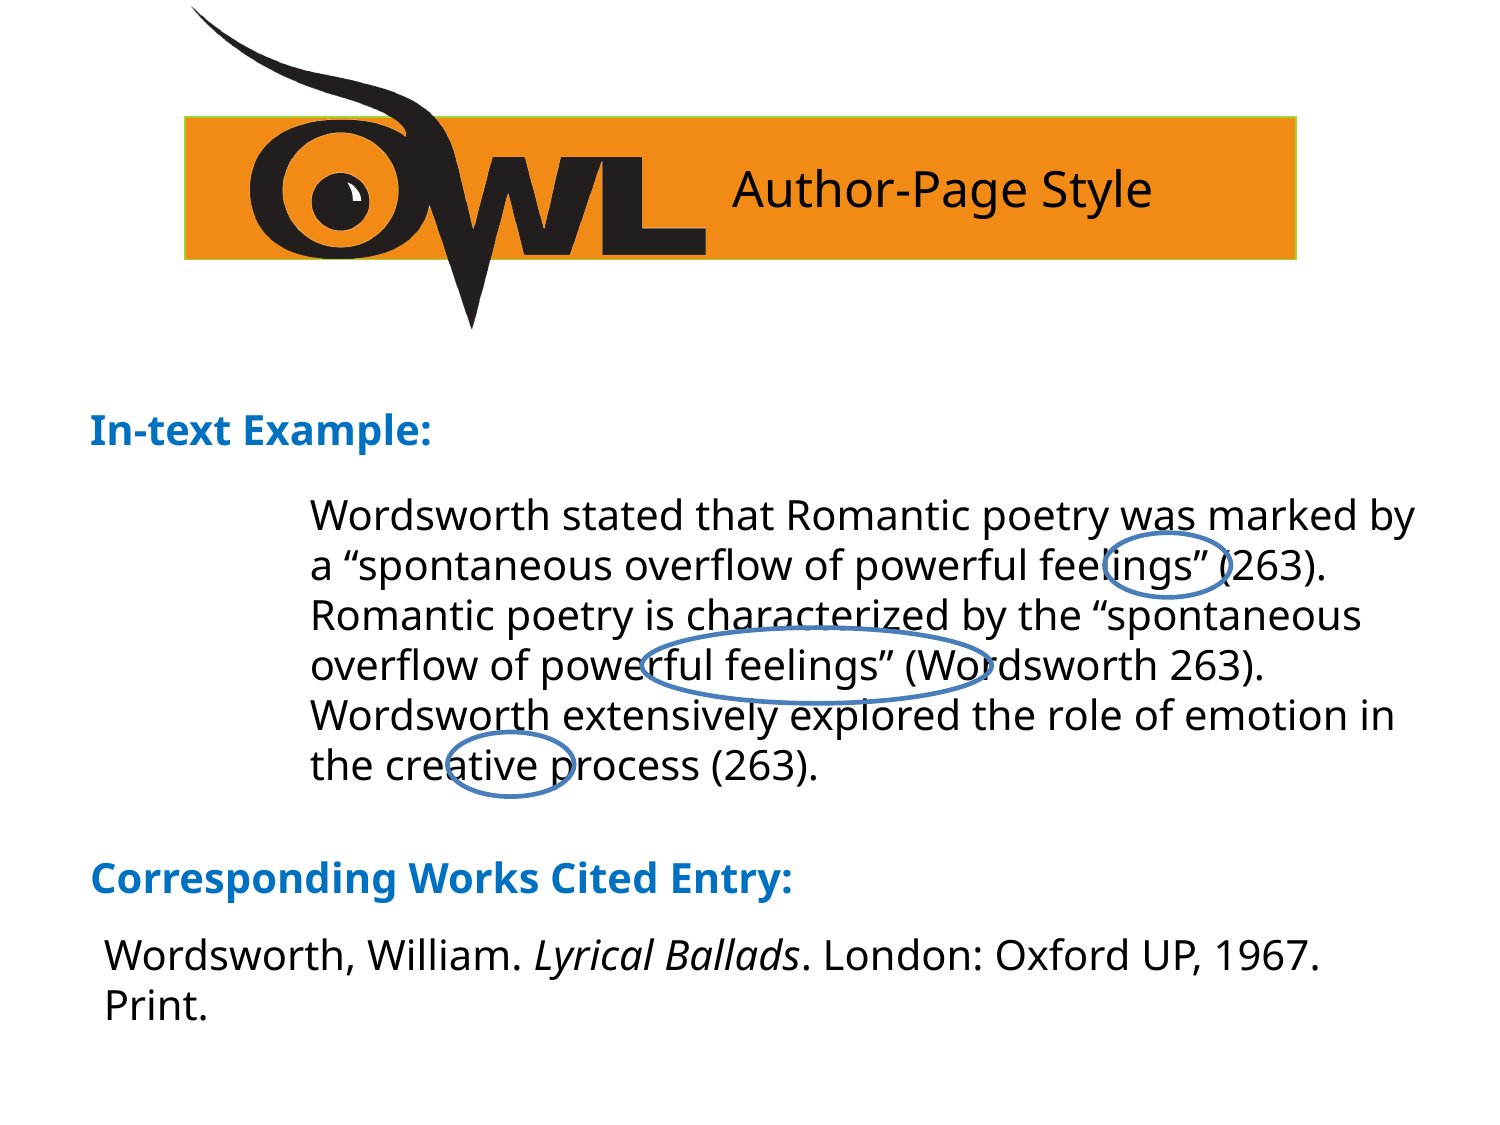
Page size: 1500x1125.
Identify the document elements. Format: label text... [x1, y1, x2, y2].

text_box In-text Example: Corresponding Works Cited Entry: [75, 366, 1425, 916]
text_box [294, 480, 1433, 800]
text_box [184, 0, 1297, 332]
text_box Wordsworth, William. Lyrical Ballads. London: Oxford UP, 1967. Print. [88, 921, 1412, 988]
